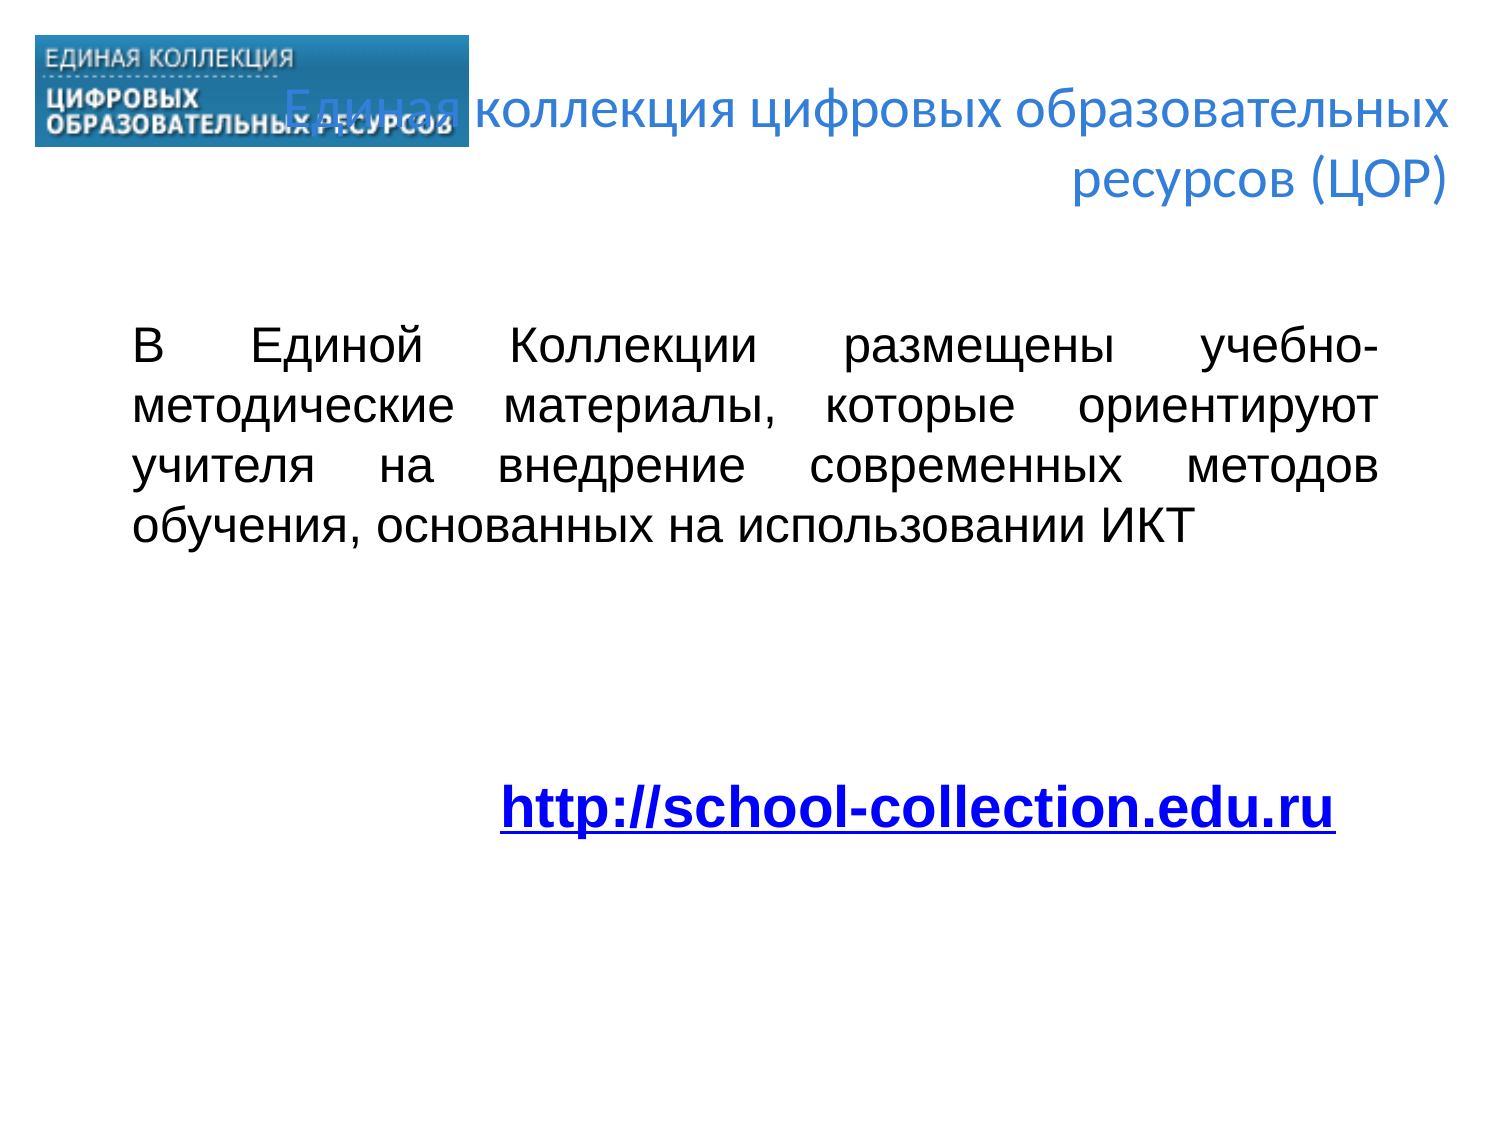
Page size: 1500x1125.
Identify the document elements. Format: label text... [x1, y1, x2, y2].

text_box В Единой Коллекции размещены учебно-методические материалы, которые ориентируют учителя на внедрение современных методов обучения, основанных на использовании ИКТ [117, 304, 1395, 620]
title Единая коллекция цифровых образовательных ресурсов (ЦОР) [74, 44, 1466, 233]
text_box http://school-collection.edu.ru [485, 761, 1352, 847]
picture [34, 34, 469, 148]
